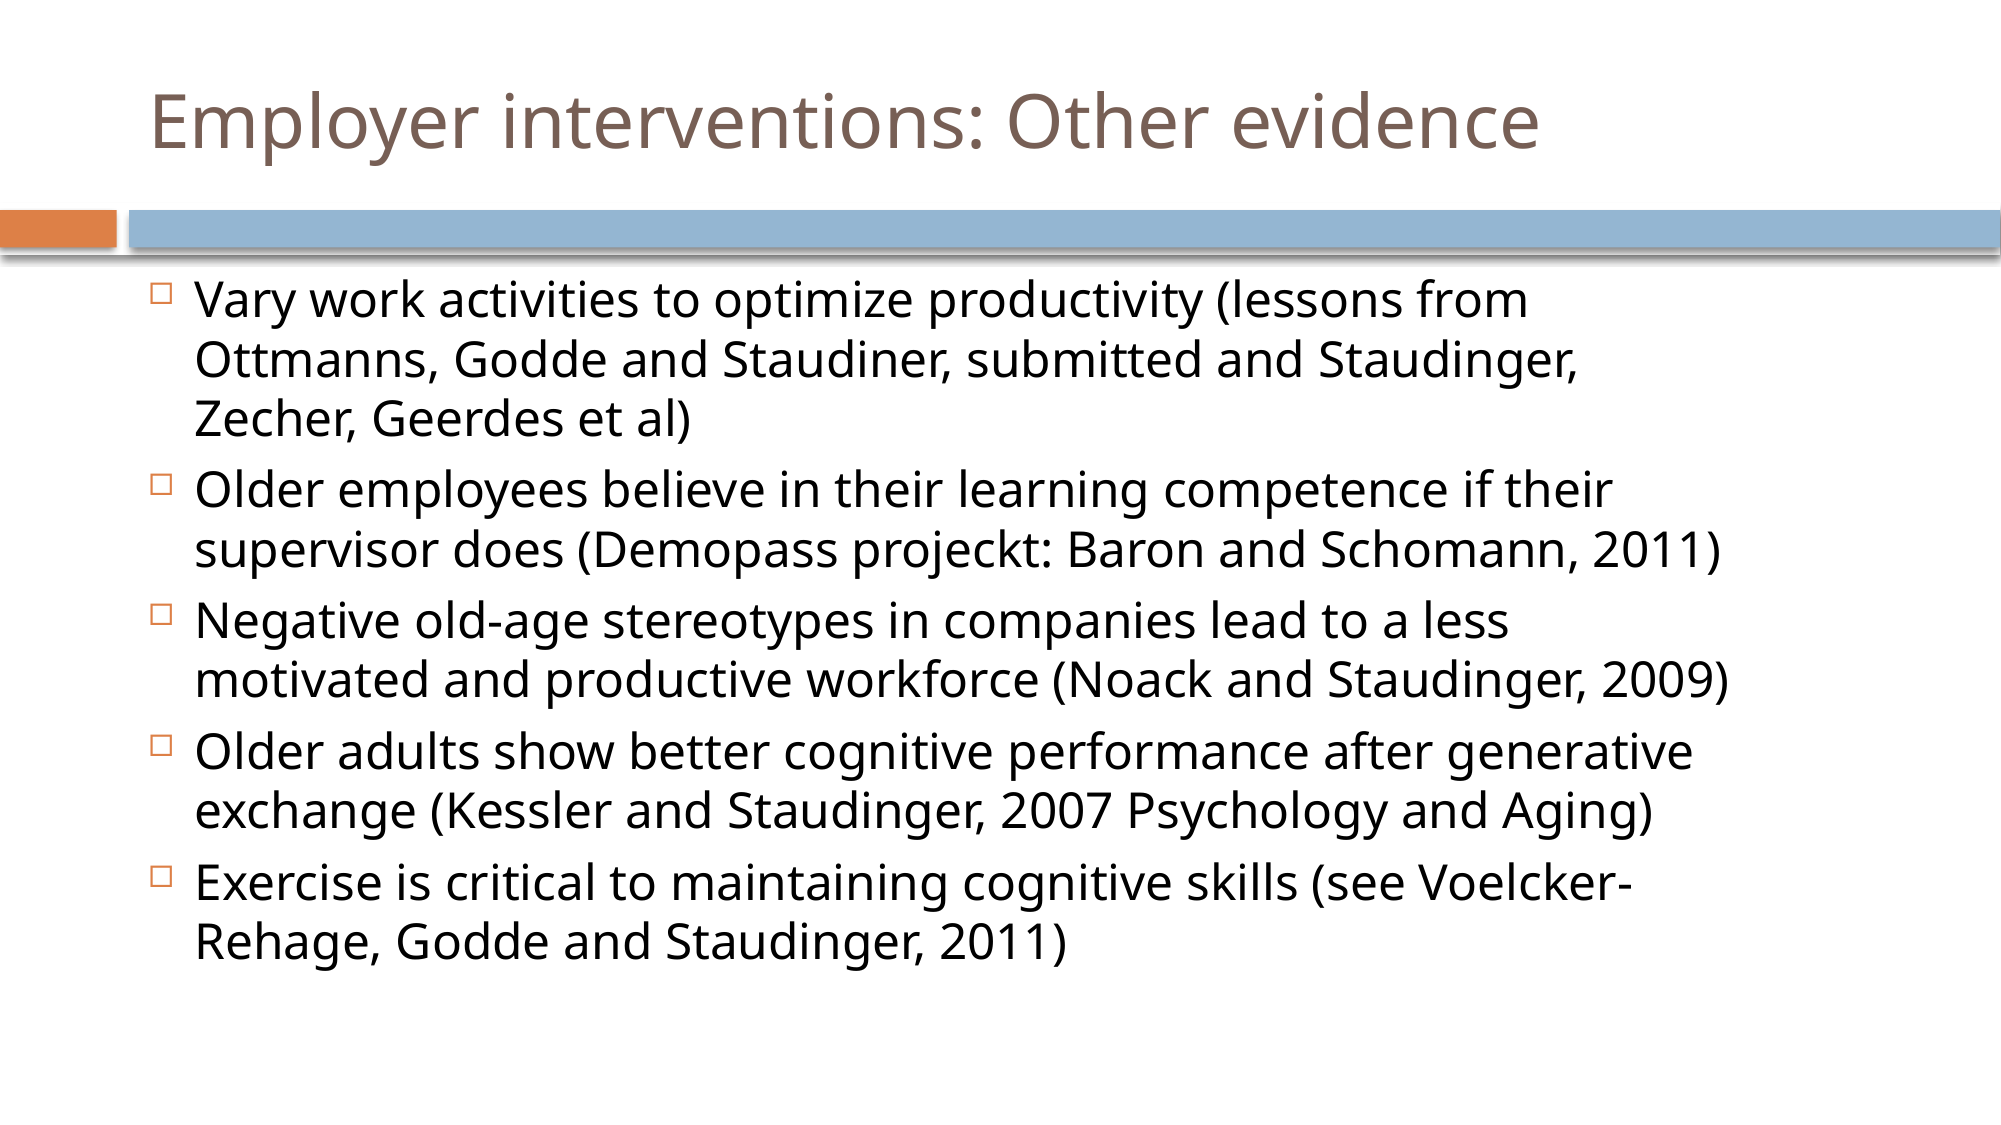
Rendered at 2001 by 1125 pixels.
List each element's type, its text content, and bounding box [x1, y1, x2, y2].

list Vary work activities to optimize productivity (lessons from Ottmanns, Godde and Staudiner, submitted and Staudinger, Zecher, Geerdes et al) Older employees believe in their learning competence if their supervisor does (Demopass projeckt: Baron and Schomann, 2011) Negative old-age stereotypes in companies lead to a less motivated and productive workforce (Noack and Staudinger, 2009) Older adults show better cognitive performance after generative exchange (Kessler and Staudinger, 2007 Psychology and Aging) Exercise is critical to maintaining cognitive skills (see Voelcker-Rehage, Godde and Staudinger, 2011) [133, 260, 1755, 1011]
title Employer interventions: Other evidence [133, 37, 1917, 200]
